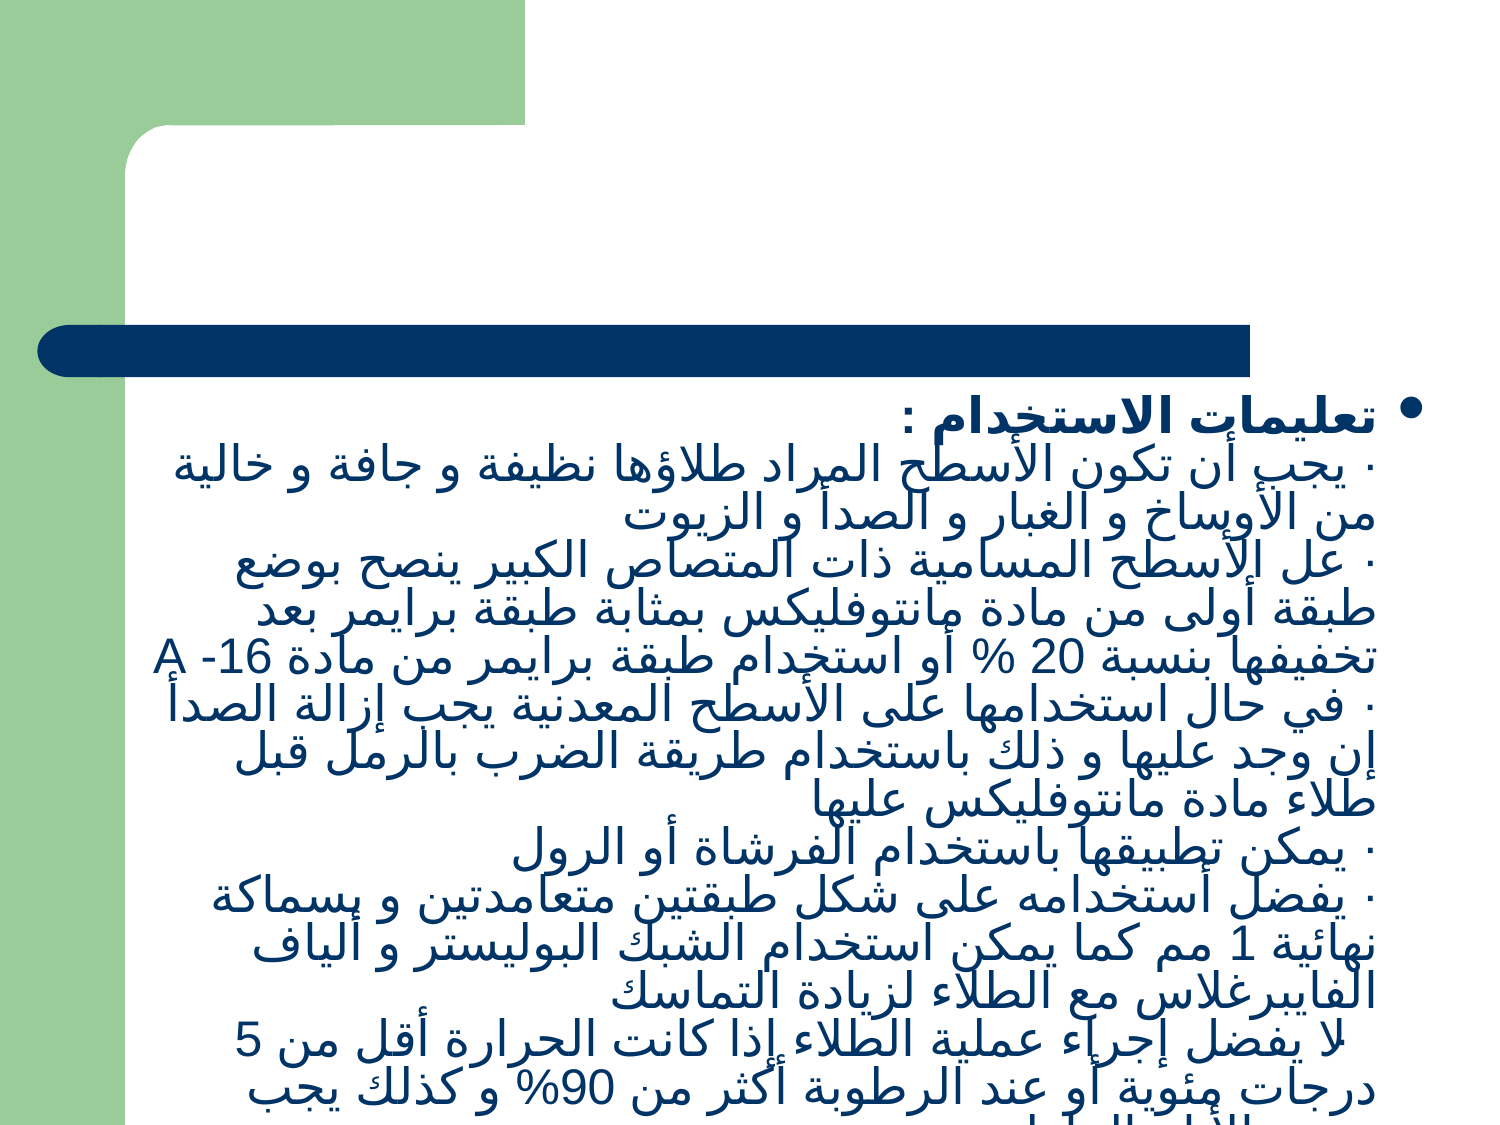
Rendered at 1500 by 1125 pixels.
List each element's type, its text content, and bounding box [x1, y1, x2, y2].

list تعليمات الاستخدام : · يجب أن تكون الأسطح المراد طلاؤها نظيفة و جافة و خالية من الأوساخ و الغبار و الصدأ و الزيوت · عل الأسطح المسامية ذات المتصاص الكبير ينصح بوضع طبقة أولى من مادة مانتوفليكس بمثابة طبقة برايمر بعد تخفيفها بنسبة 20 % أو استخدام طبقة برايمر من مادة 16- A · في حال استخدامها على الأسطح المعدنية يجب إزالة الصدأ إن وجد عليها و ذلك باستخدام طريقة الضرب بالرمل قبل طلاء مادة مانتوفليكس عليها · يمكن تطبيقها باستخدام الفرشاة أو الرول · يفضل أستخدامه على شكل طبقتين متعامدتين و بسماكة نهائية 1 مم كما يمكن استخدام الشبك البوليستر و ألياف الفايبرغلاس مع الطلاء لزيادة التماسك · لا يفضل إجراء عملية الطلاء إذا كانت الحرارة أقل من 5 درجات مئوية أو عند الرطوبة أكثر من 90% و كذلك يجب تجنب الأيام الماطرة [112, 387, 1450, 1100]
